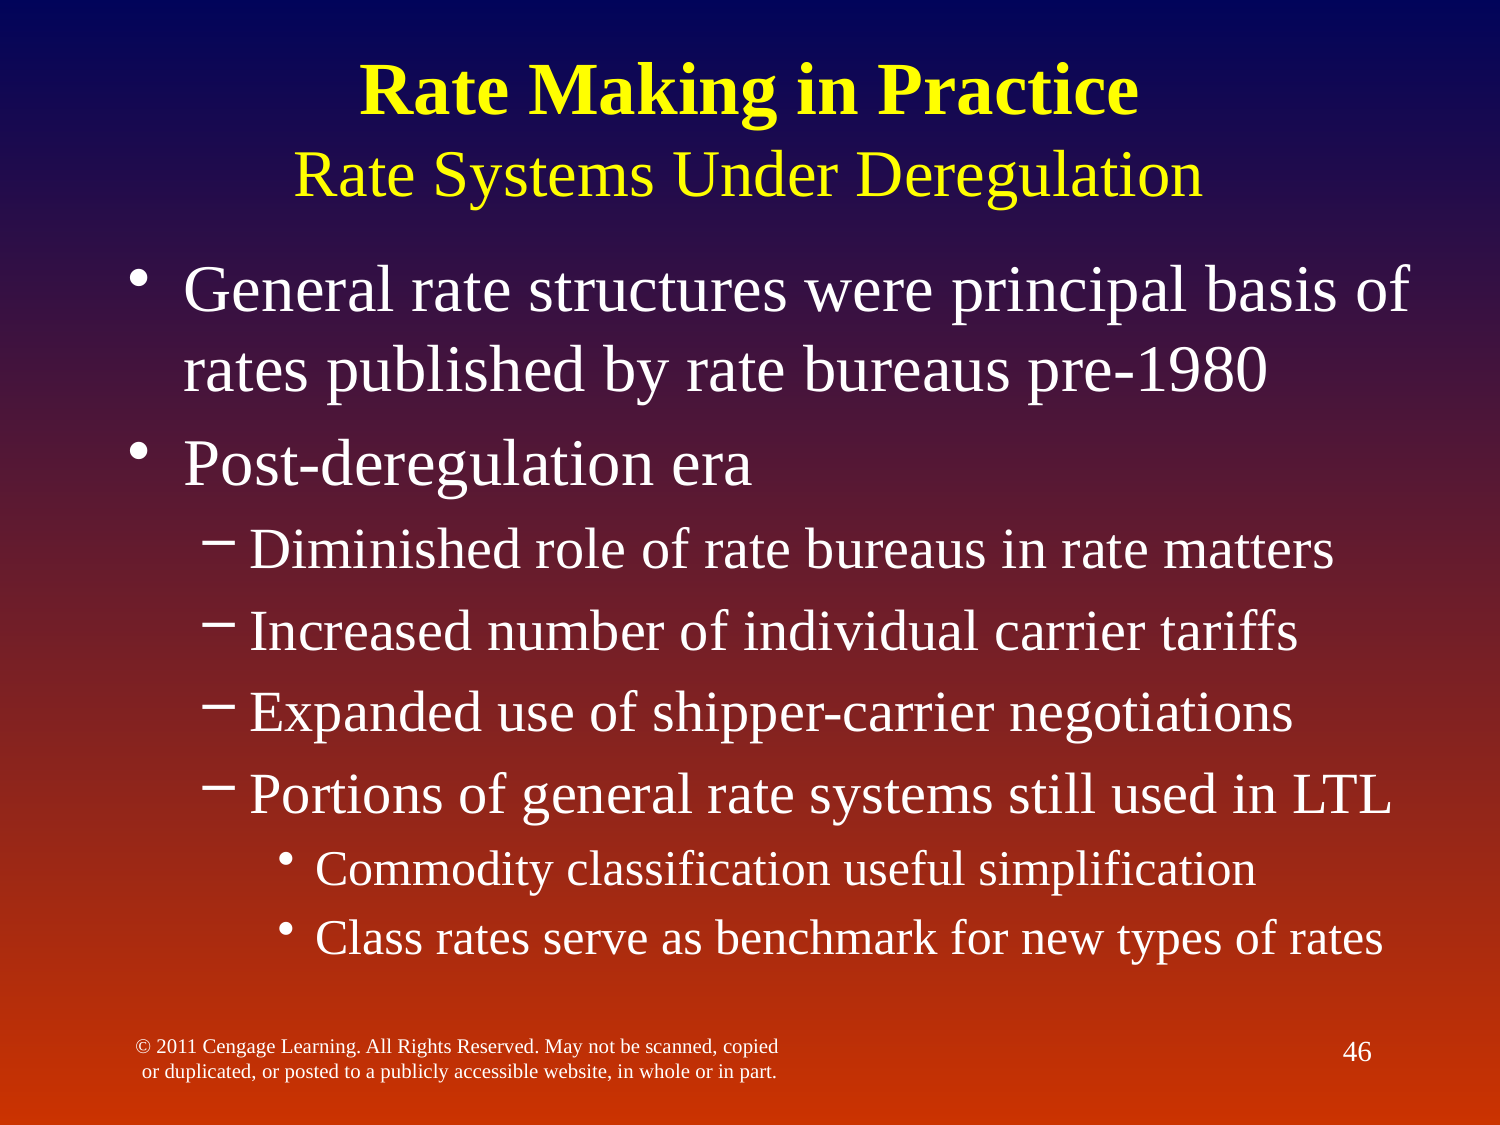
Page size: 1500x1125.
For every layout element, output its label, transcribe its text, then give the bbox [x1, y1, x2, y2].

title Rate Making in Practice Rate Systems Under Deregulation [112, 37, 1388, 213]
footer © 2011 Cengage Learning. All Rights Reserved. May not be scanned, copied or duplicated, or posted to a publicly accessible website, in whole or in part. [112, 1024, 813, 1101]
list General rate structures were principal basis of rates published by rate bureaus pre-1980 Post-deregulation era Diminished role of rate bureaus in rate matters Increased number of individual carrier tariffs Expanded use of shipper-carrier negotiations Portions of general rate systems still used in LTL Commodity classification useful simplification Class rates serve as benchmark for new types of rates [112, 237, 1438, 1001]
slide_number 46 [1074, 1024, 1388, 1101]
